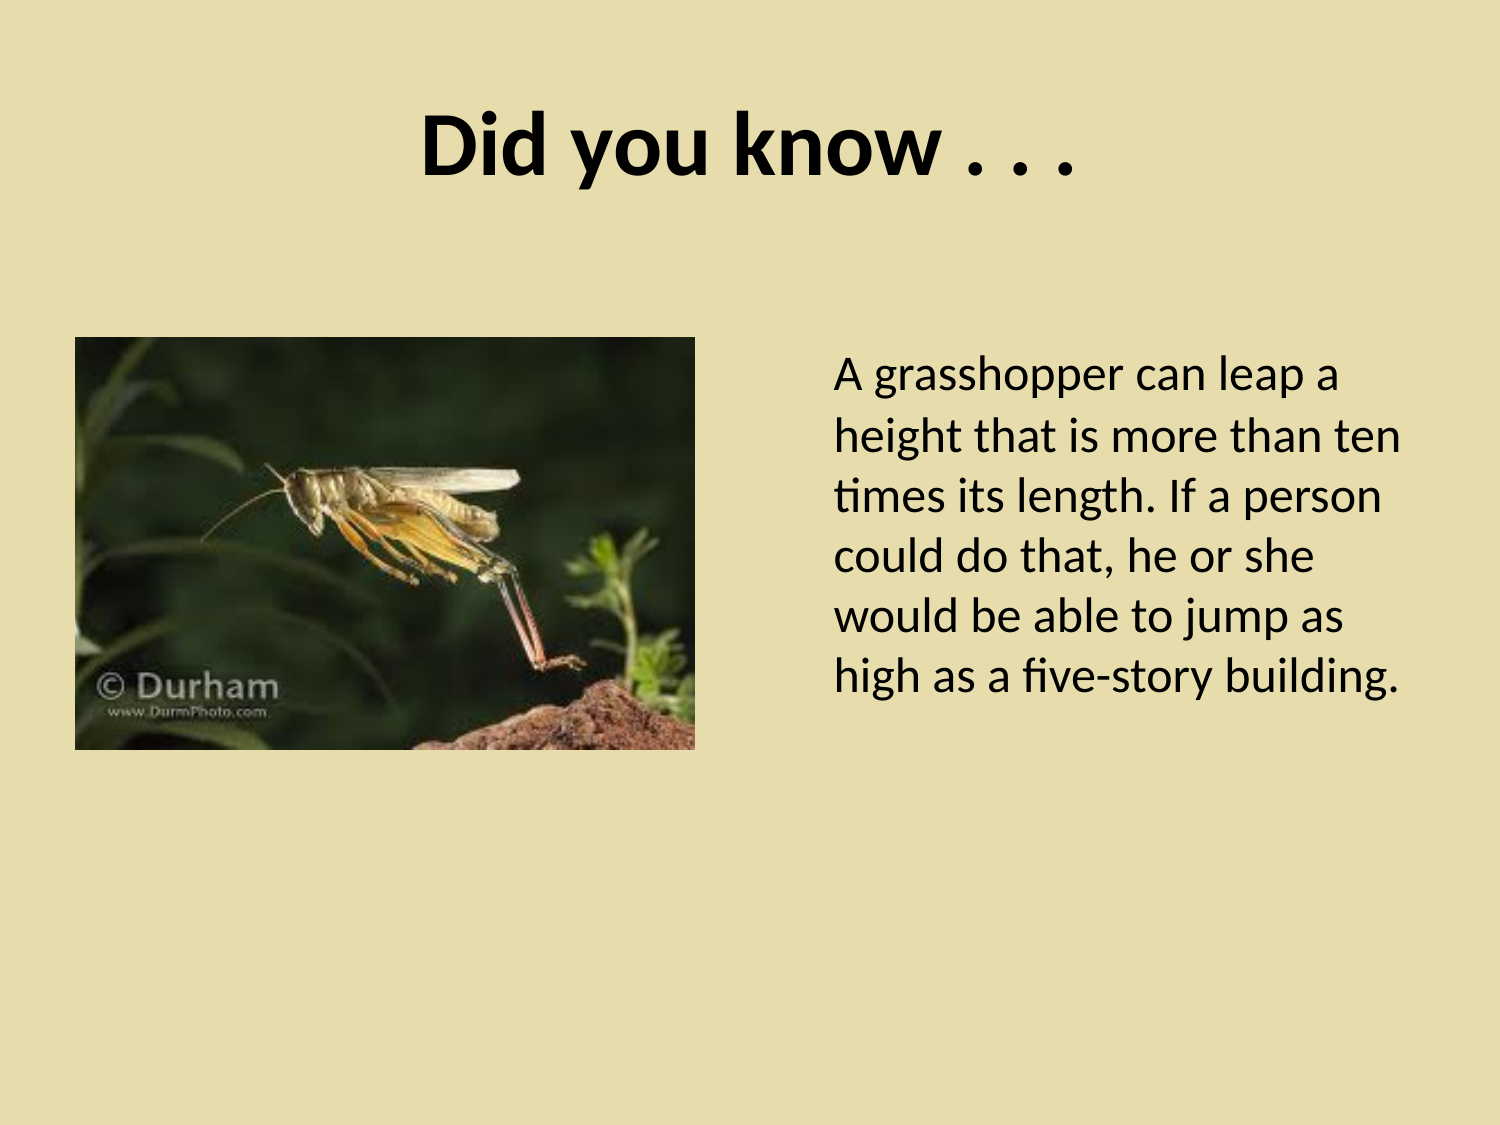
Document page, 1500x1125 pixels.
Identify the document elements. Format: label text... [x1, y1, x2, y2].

list A grasshopper can leap a height that is more than ten times its length. If a person could do that, he or she would be able to jump as high as a five-story building. [762, 324, 1425, 1068]
picture [74, 337, 696, 751]
title Did you know . . . [75, 45, 1425, 233]
